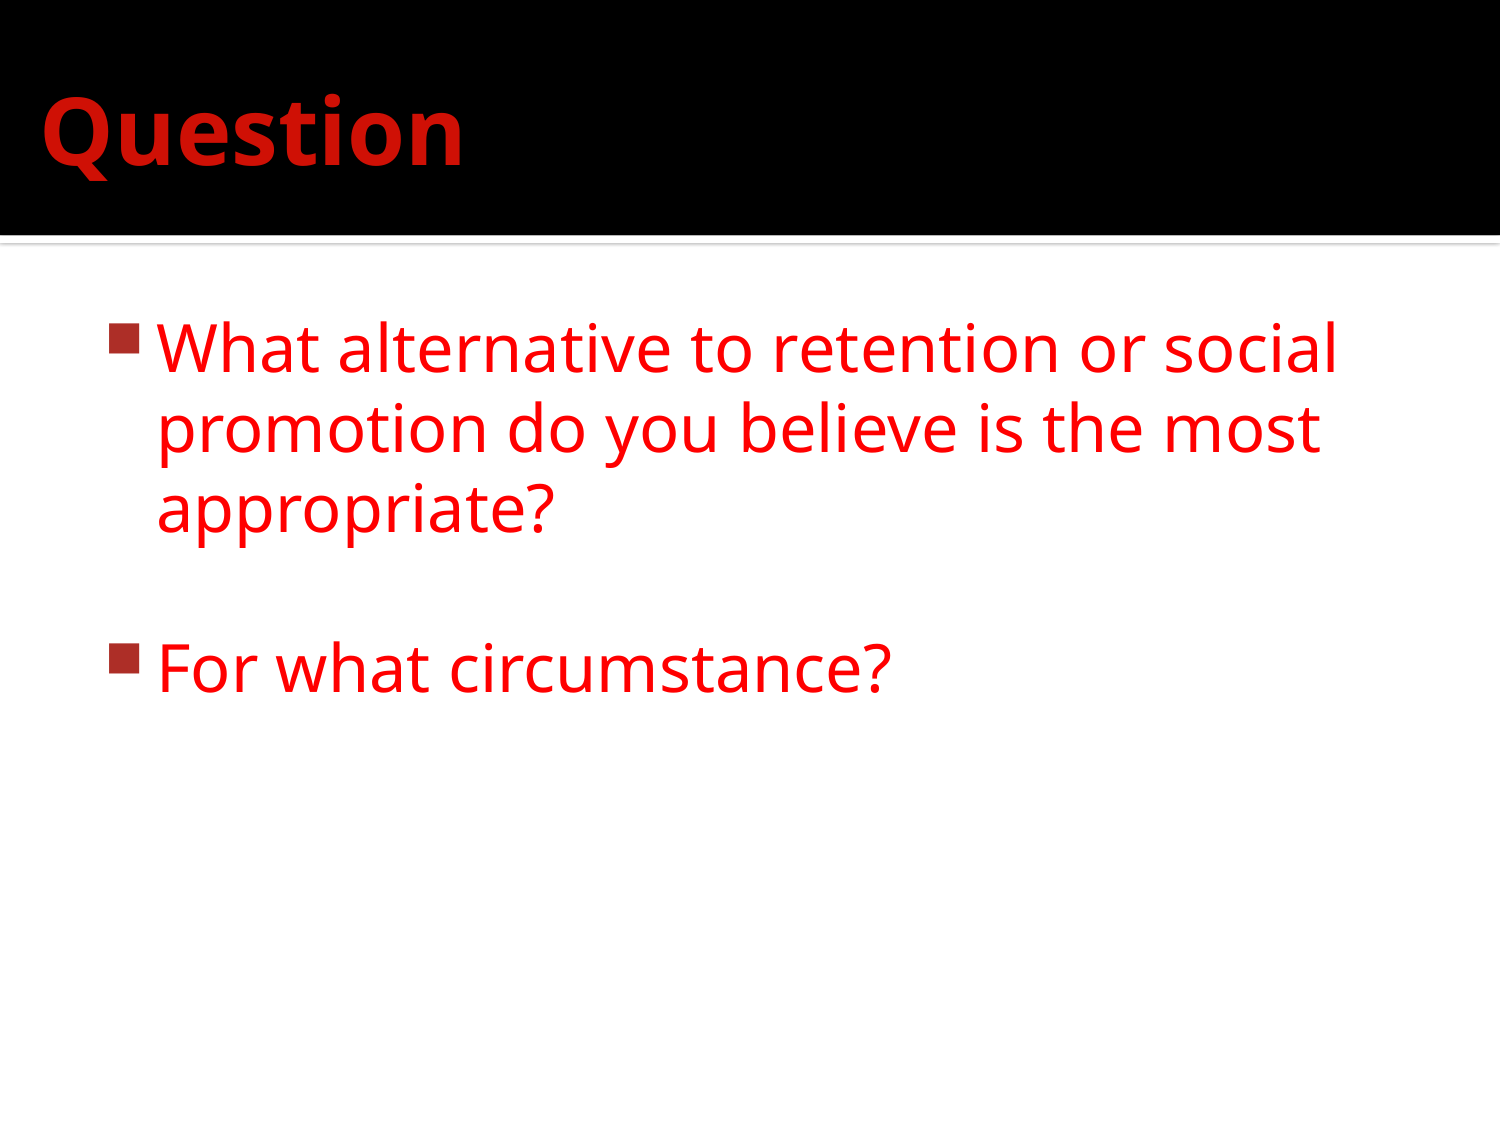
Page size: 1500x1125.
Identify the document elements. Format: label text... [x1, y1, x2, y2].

title Question [24, 25, 1500, 231]
list What alternative to retention or social promotion do you believe is the most appropriate? For what circumstance? [75, 291, 1425, 1050]
